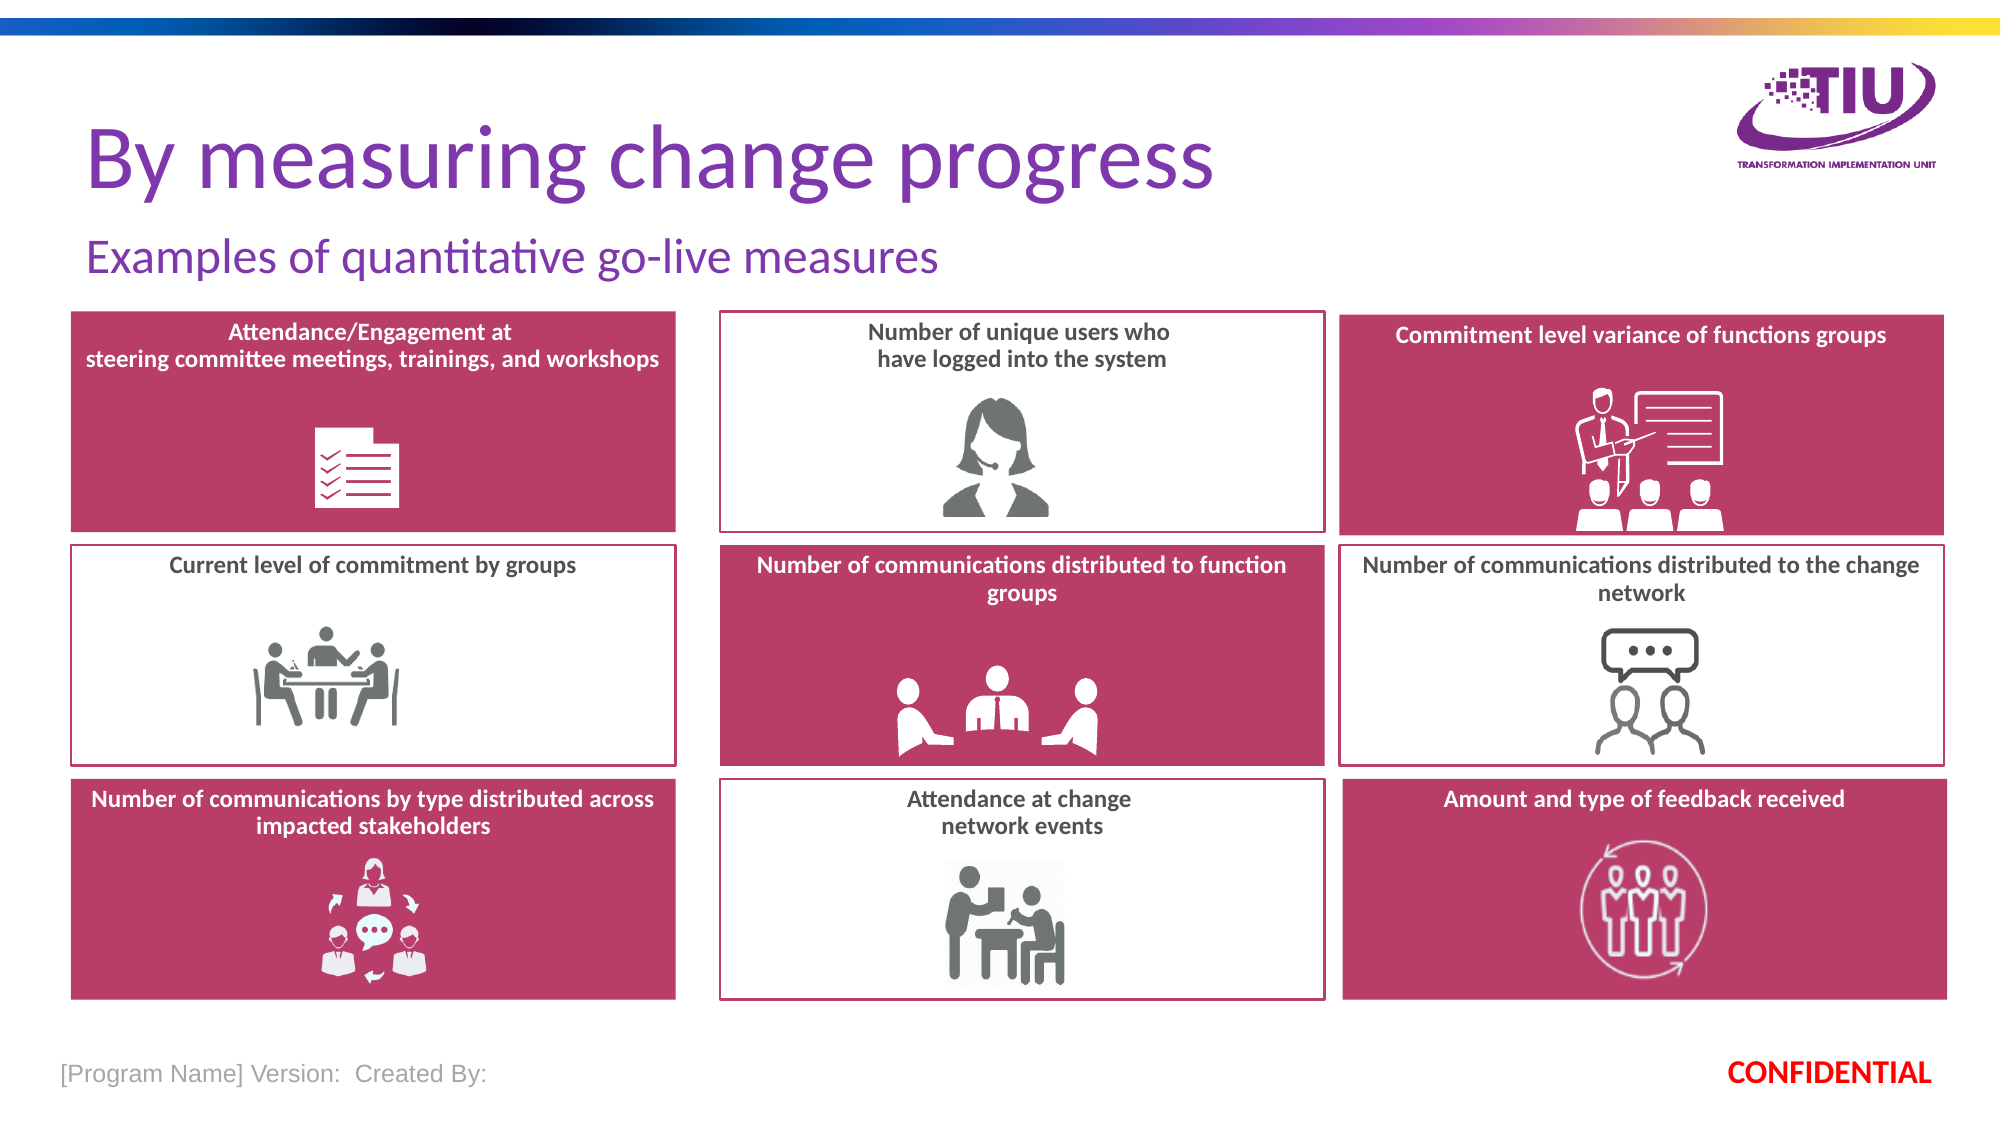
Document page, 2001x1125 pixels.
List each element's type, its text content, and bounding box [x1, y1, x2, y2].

text_box Examples of quantitative go-live measures [71, 216, 1948, 291]
text_box By measuring change progress [71, 89, 1690, 215]
text_box [Program Name] Version: Created By: [0, 1042, 549, 1103]
text_box CONFIDENTIAL [1563, 1042, 1948, 1098]
picture [0, 0, 2001, 1125]
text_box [70, 311, 1948, 1000]
